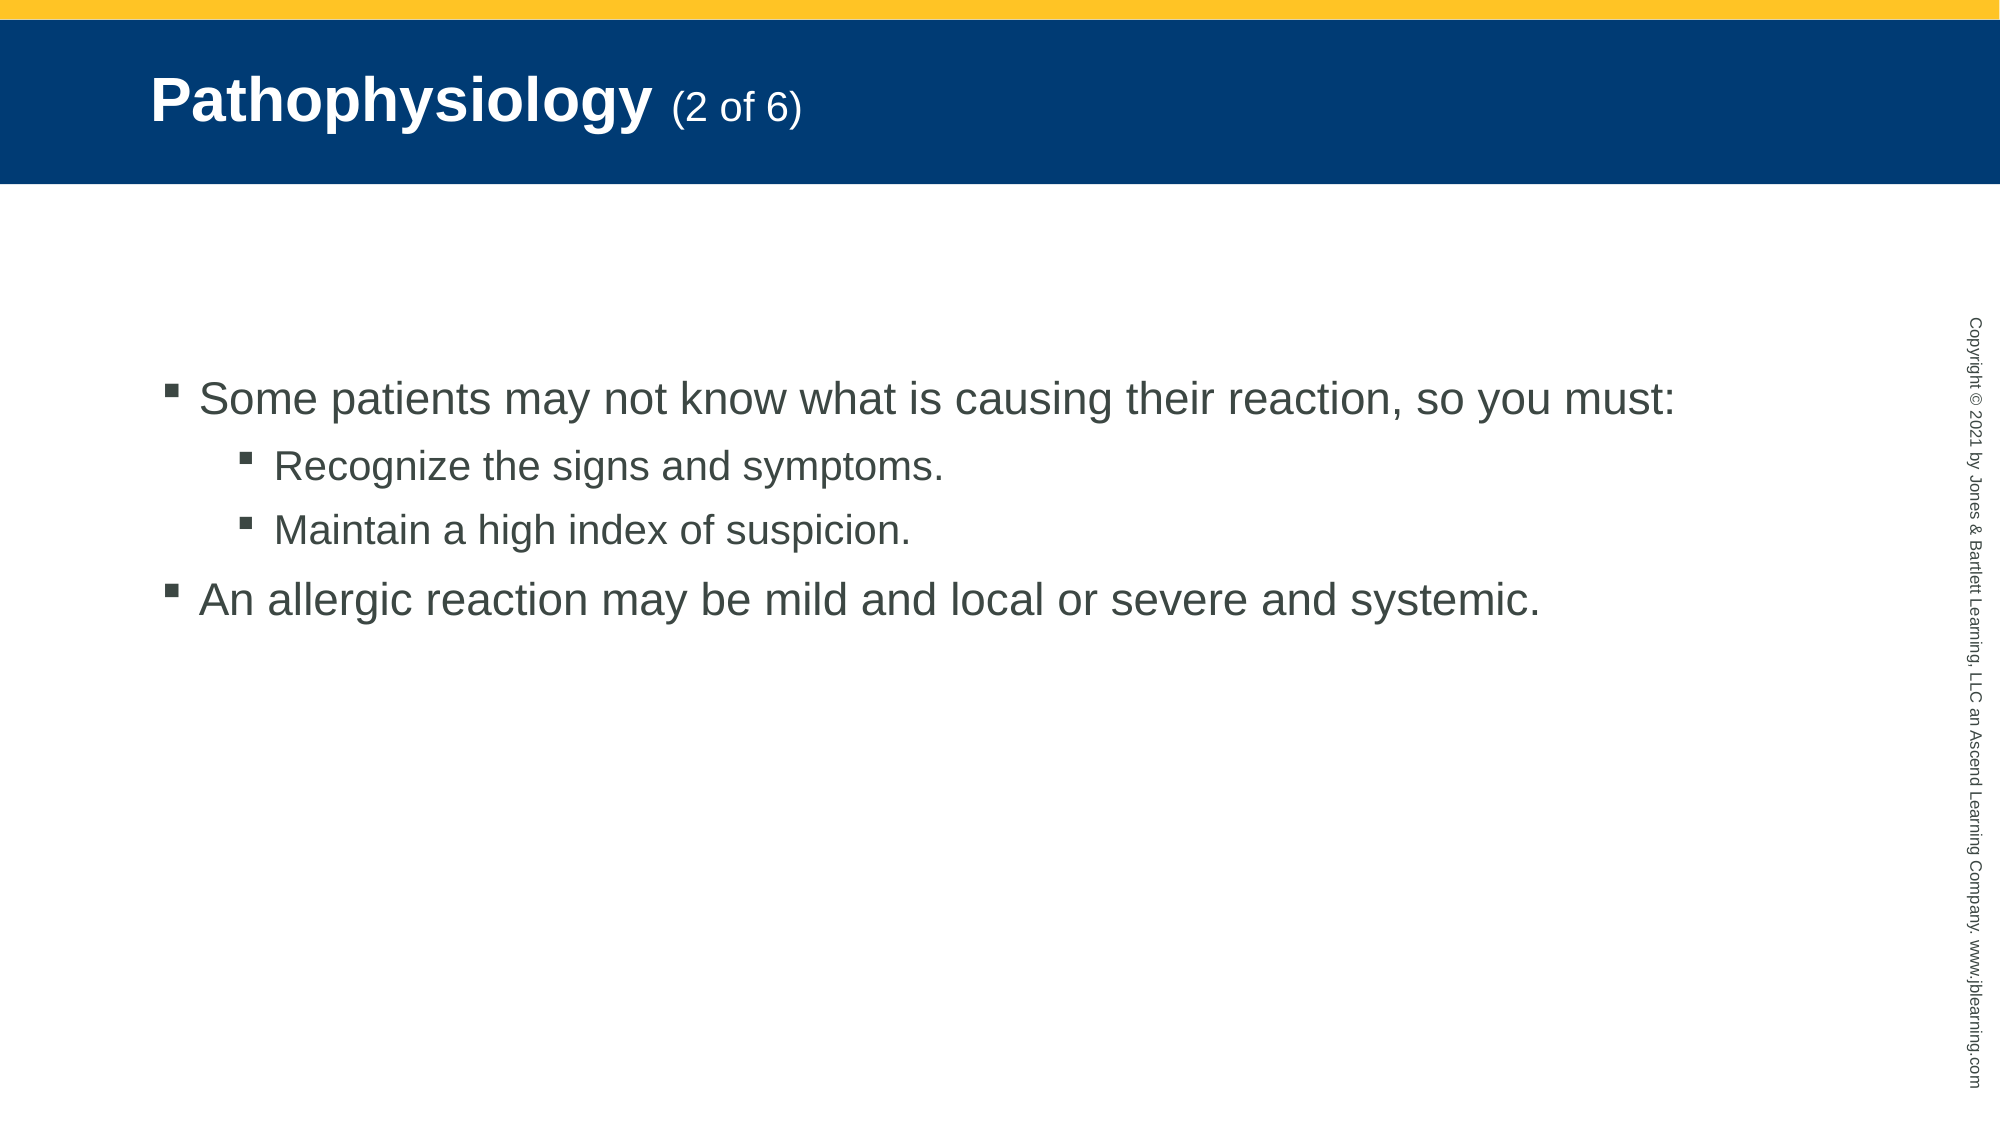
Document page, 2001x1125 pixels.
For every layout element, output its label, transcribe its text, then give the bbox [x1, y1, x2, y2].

list Some patients may not know what is causing their reaction, so you must: Recognize the signs and symptoms. Maintain a high index of suspicion. An allergic reaction may be mild and local or severe and systemic. [146, 361, 1859, 1016]
title Pathophysiology (2 of 6) [0, 19, 2000, 185]
